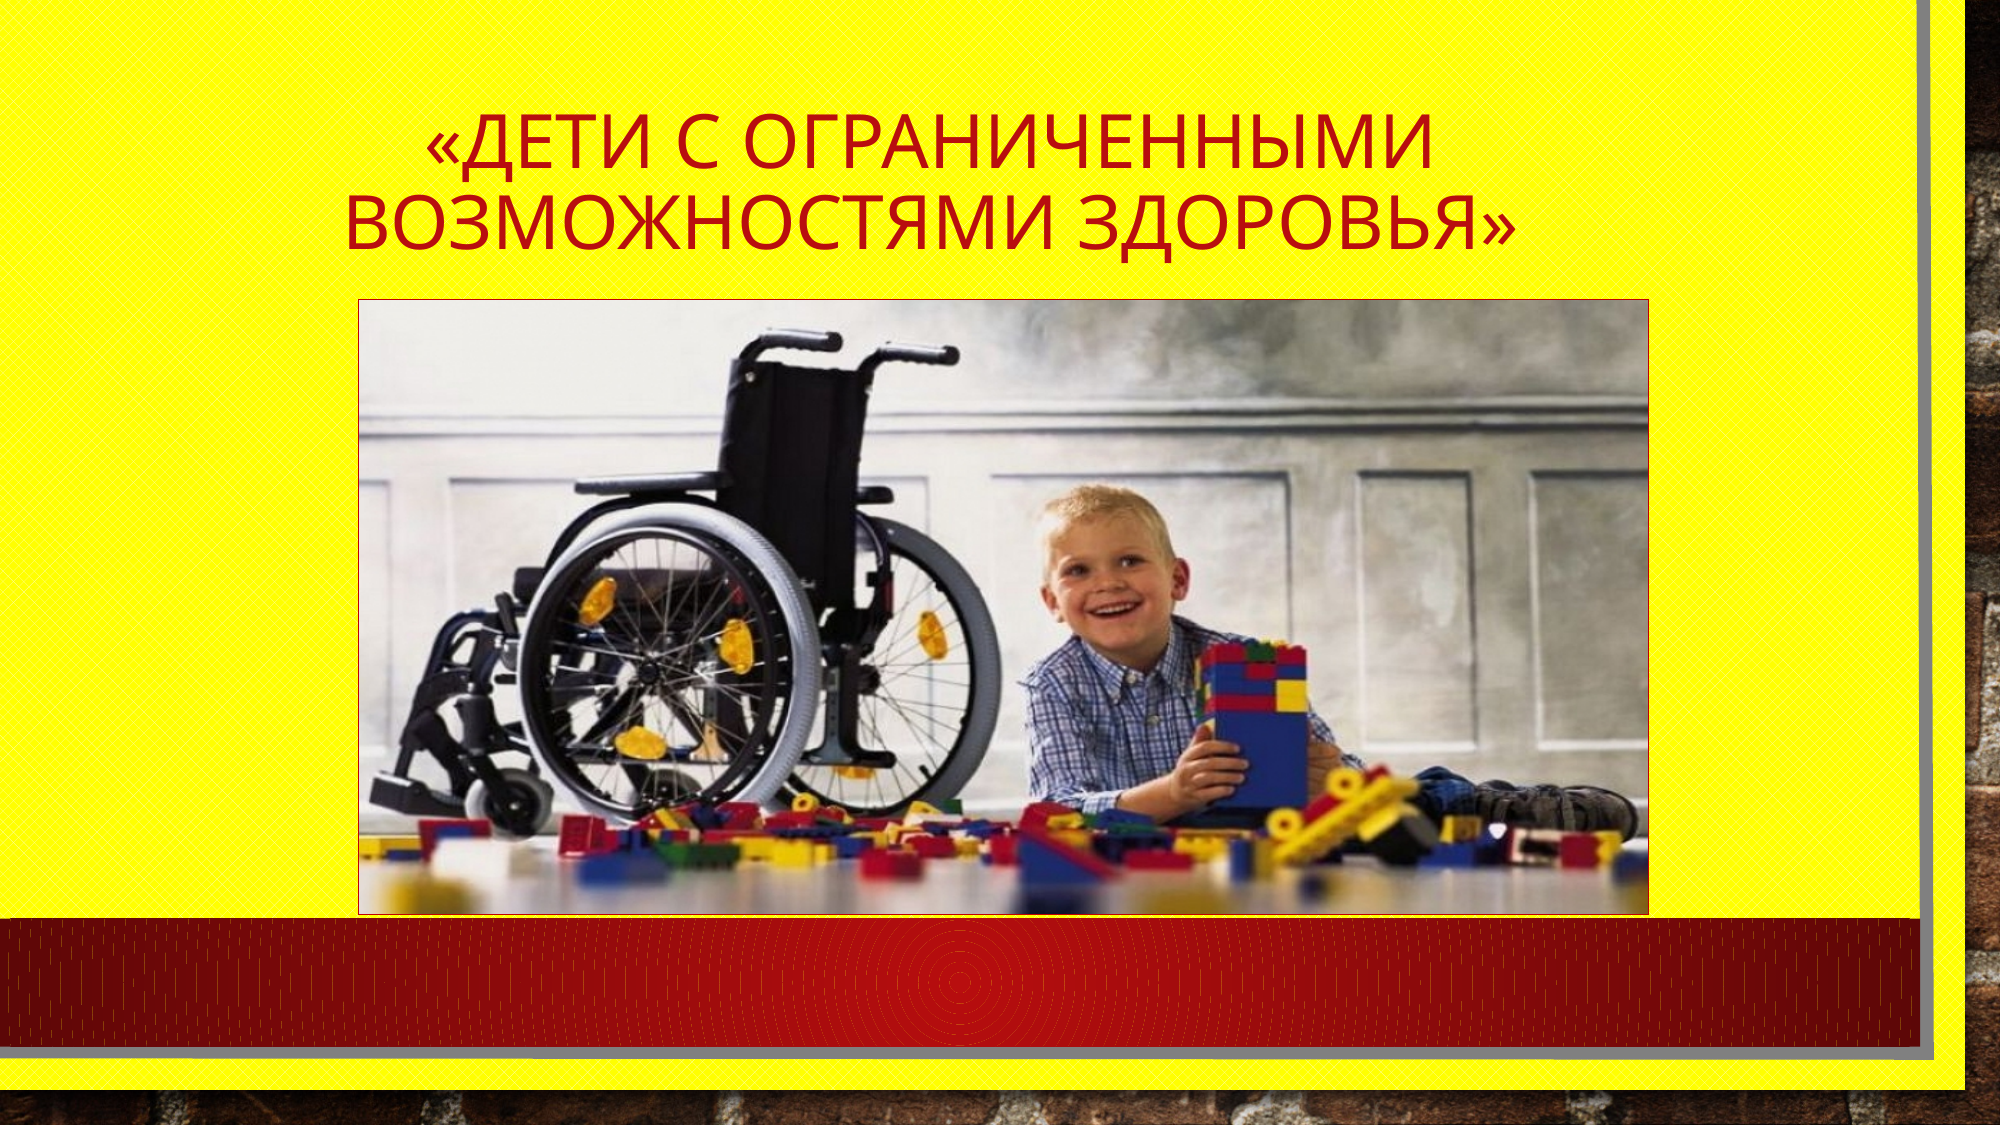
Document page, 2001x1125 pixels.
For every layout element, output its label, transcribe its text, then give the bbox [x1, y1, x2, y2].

title «Дети с Ограниченными возможностями здоровья» [45, 14, 1816, 355]
picture [0, 0, 2000, 1125]
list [358, 299, 1649, 916]
